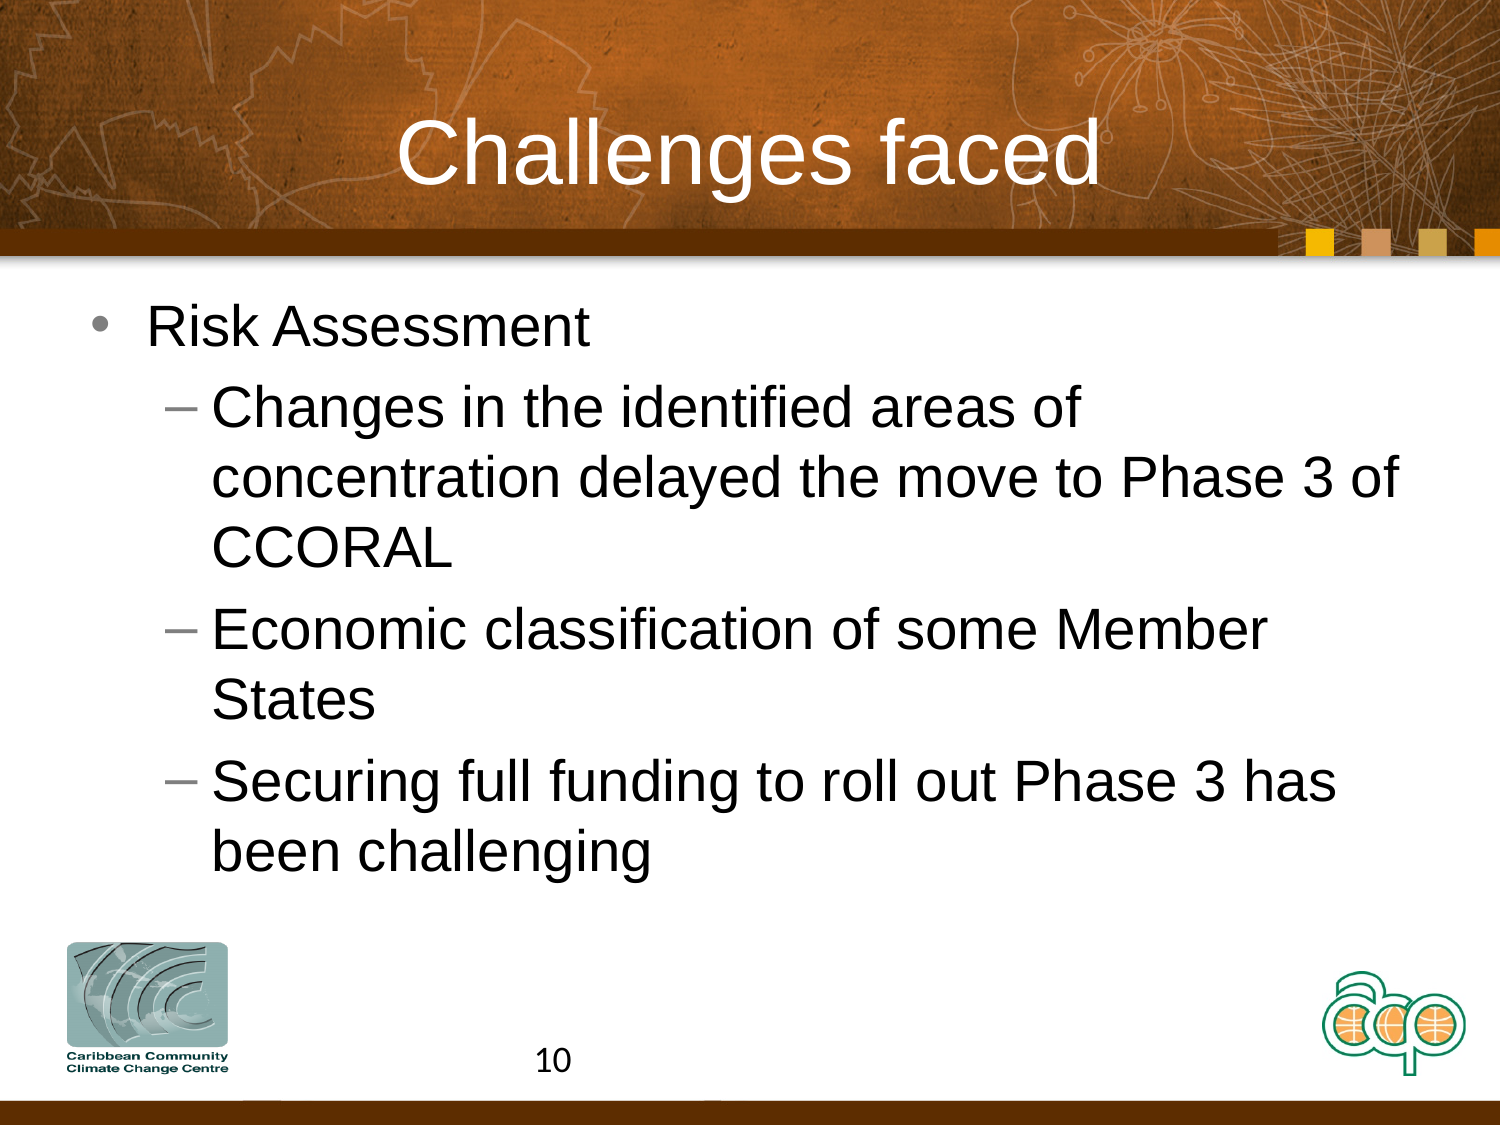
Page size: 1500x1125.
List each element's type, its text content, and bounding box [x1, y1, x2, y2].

list Risk Assessment Changes in the identified areas of concentration delayed the move to Phase 3 of CCORAL Economic classification of some Member States Securing full funding to roll out Phase 3 has been challenging [74, 280, 1426, 936]
slide_number 10 [518, 1027, 869, 1071]
picture [0, 0, 1500, 1125]
title Challenges faced [74, 62, 1426, 234]
